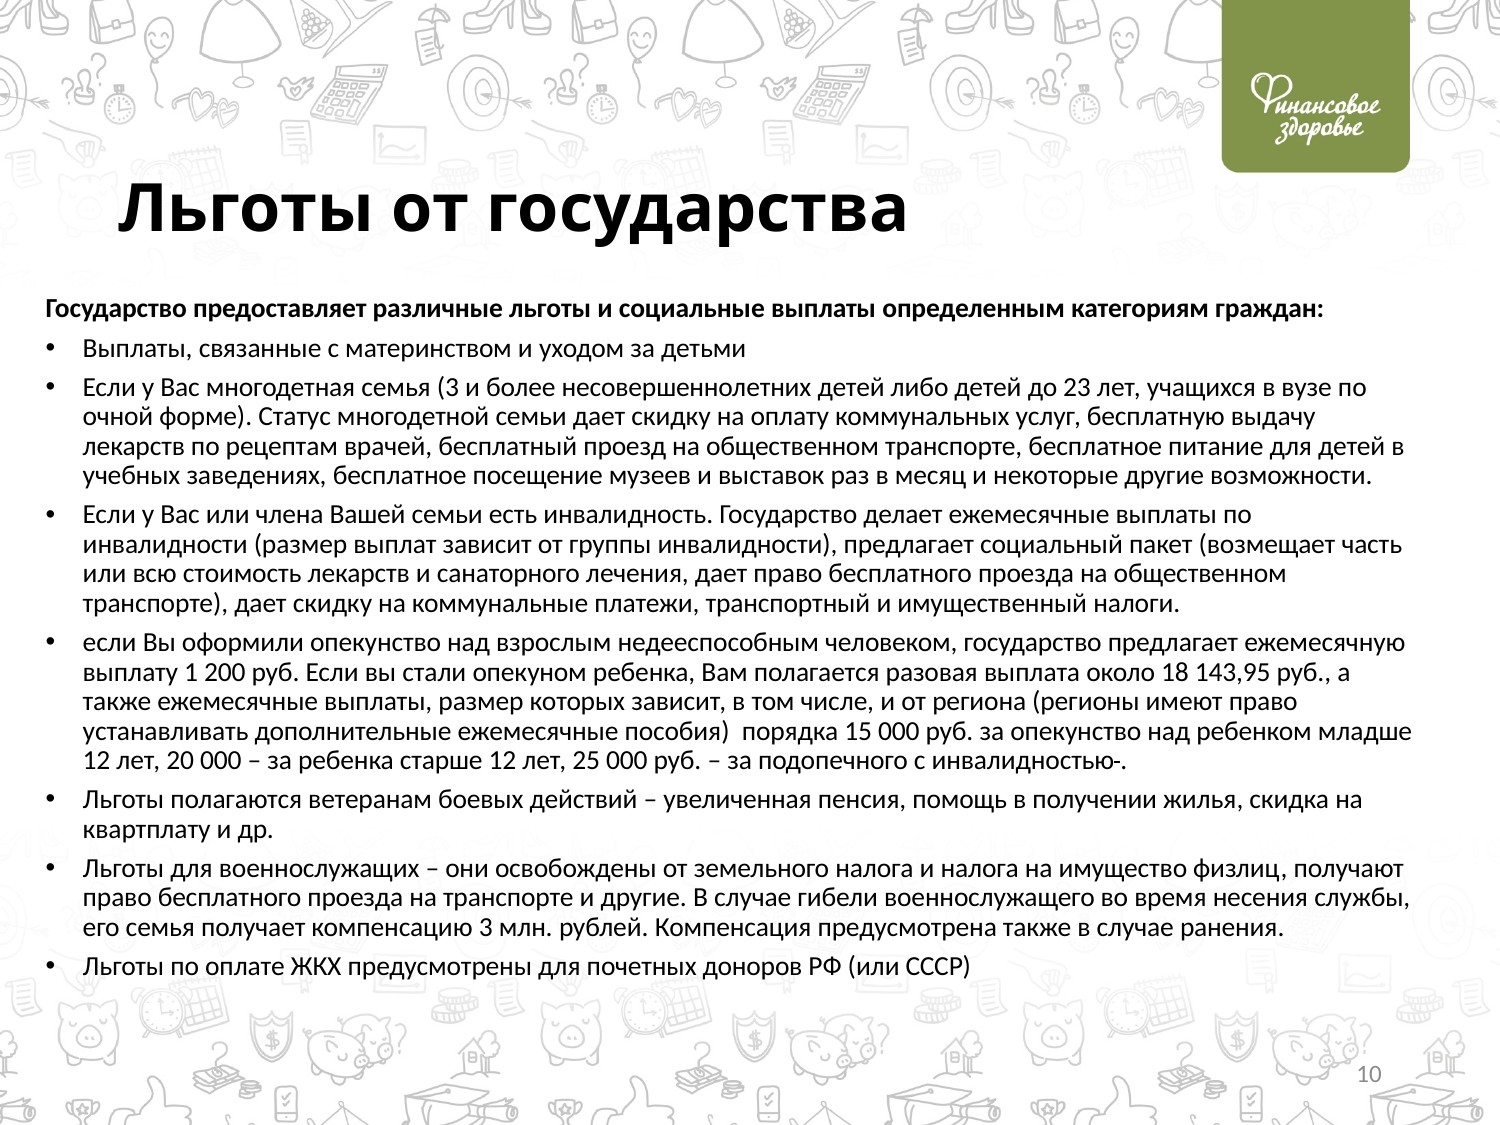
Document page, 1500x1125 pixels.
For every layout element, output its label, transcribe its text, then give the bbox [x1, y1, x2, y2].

list Государство предоставляет различные льготы и социальные выплаты определенным категориям граждан: Выплаты, связанные с материнством и уходом за детьми Если у Вас многодетная семья (3 и более несовершеннолетних детей либо детей до 23 лет, учащихся в вузе по очной форме). Статус многодетной семьи дает скидку на оплату коммунальных услуг, бесплатную выдачу лекарств по рецептам врачей, бесплатный проезд на общественном транспорте, бесплатное питание для детей в учебных заведениях, бесплатное посещение музеев и выставок раз в месяц и некоторые другие возможности. Если у Вас или члена Вашей семьи есть инвалидность. Государство делает ежемесячные выплаты по инвалидности (размер выплат зависит от группы инвалидности), предлагает социальный пакет (возмещает часть или всю стоимость лекарств и санаторного лечения, дает право бесплатного проезда на общественном транспорте), дает скидку на коммунальные платежи, транспортный и имущественный налоги. если Вы оформили опекунство над взрослым недееспособным человеком, государство предлагает ежемесячную выплату 1 200 руб. Если вы стали опекуном ребенка, Вам полагается разовая выплата около 18 143,95 руб., а также ежемесячные выплаты, размер которых зависит, в том числе, и от региона (регионы имеют право устанавливать дополнительные ежемесячные пособия) порядка 15 000 руб. за опекунство над ребенком младше 12 лет, 20 000 – за ребенка старше 12 лет, 25 000 руб. – за подопечного с инвалидностью . Льготы полагаются ветеранам боевых действий – увеличенная пенсия, помощь в получении жилья, скидка на квартплату и др. Льготы для военнослужащих – они освобождены от земельного налога и налога на имущество физлиц, получают право бесплатного проезда на транспорте и другие. В случае гибели военнослужащего во время несения службы, его семья получает компенсацию 3 млн. рублей. Компенсация предусмотрена также в случае ранения. Льготы по оплате ЖКХ предусмотрены для почетных доноров РФ (или СССР) [30, 286, 1429, 1015]
title Льготы от государства [103, 157, 1357, 262]
picture [0, 0, 1500, 1125]
slide_number 10 [1059, 1042, 1397, 1103]
